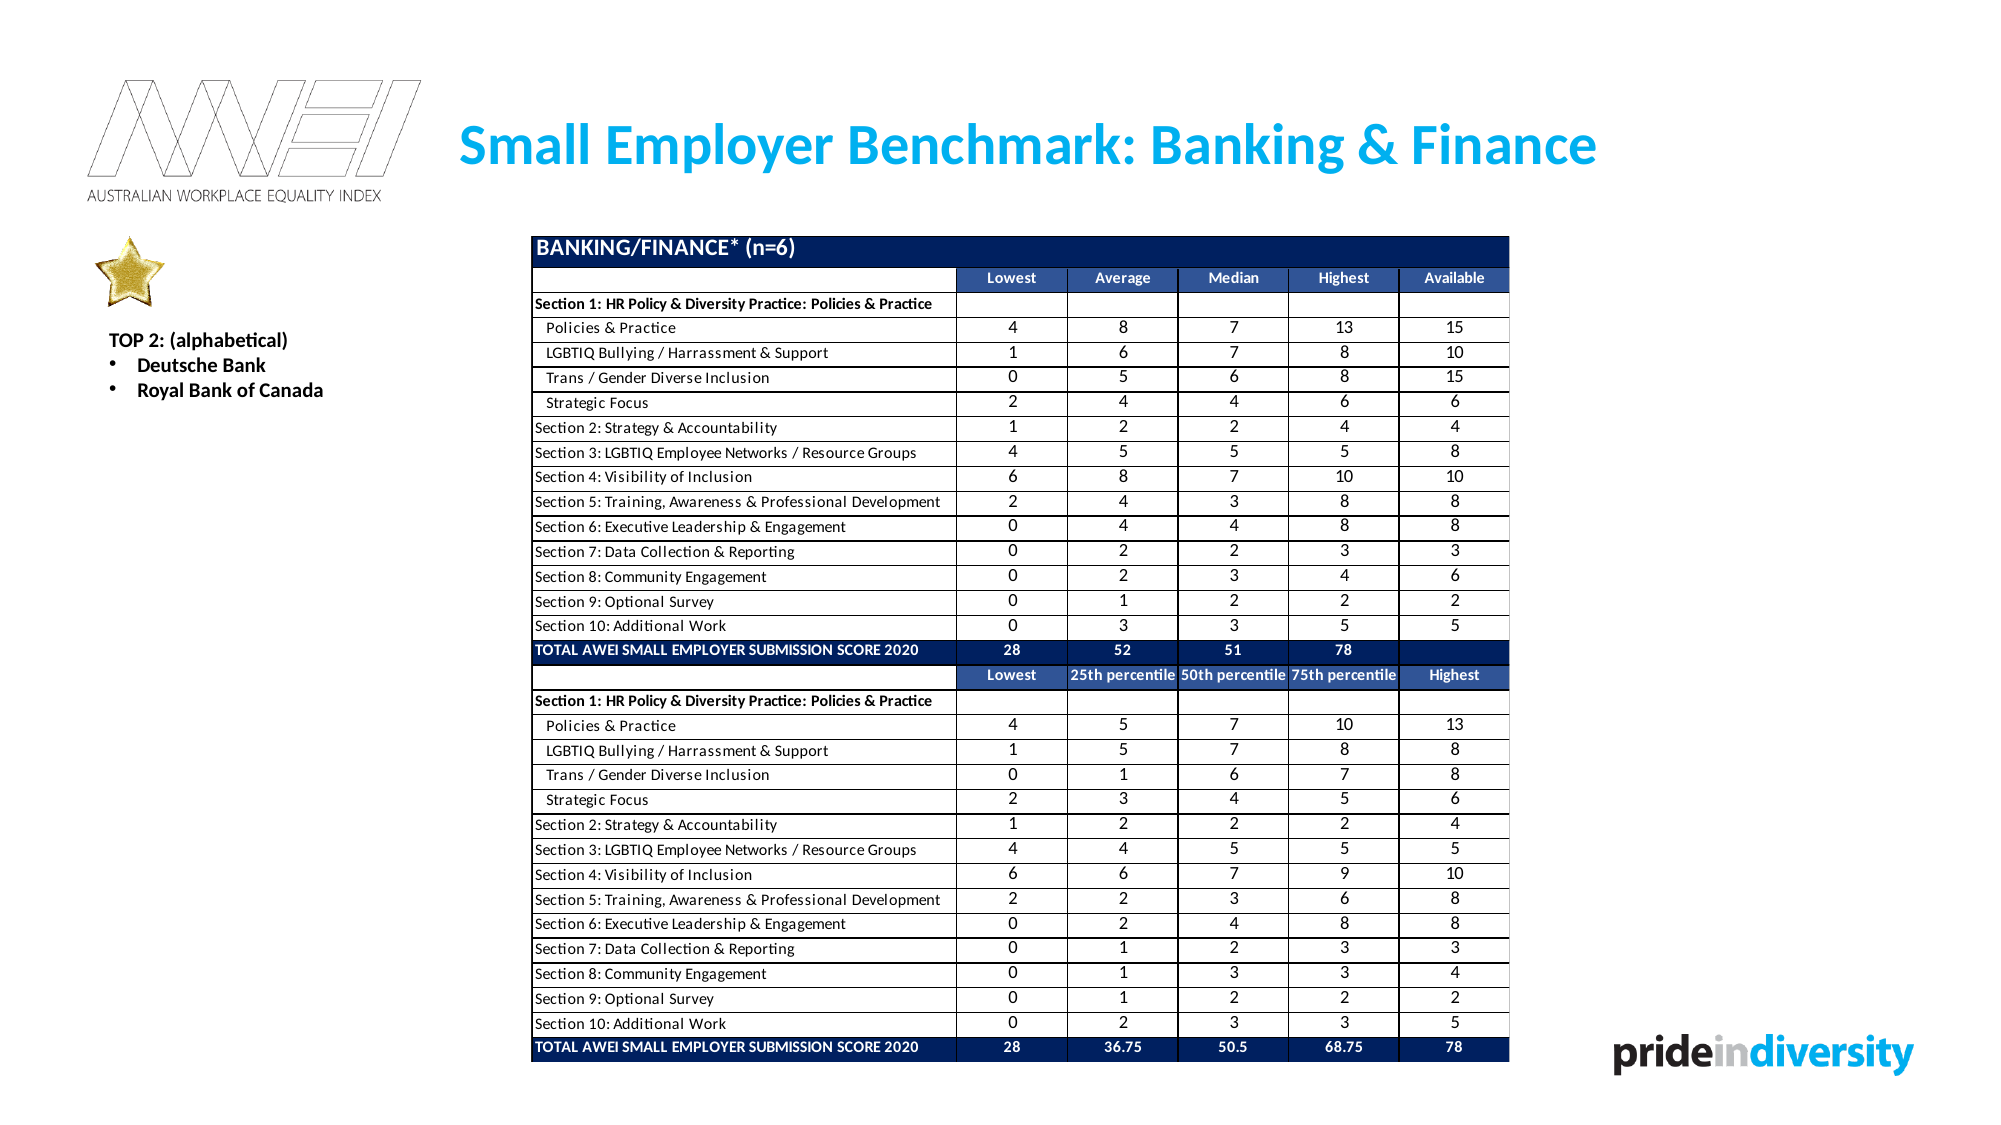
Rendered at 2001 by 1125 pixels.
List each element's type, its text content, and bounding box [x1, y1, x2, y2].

picture [1614, 1034, 1914, 1076]
picture [86, 78, 422, 204]
picture [1900, 1049, 1914, 1076]
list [531, 235, 1511, 1064]
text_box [94, 235, 388, 410]
title Small Employer Benchmark: Banking & Finance [444, 47, 1914, 235]
picture [1758, 1050, 1765, 1061]
